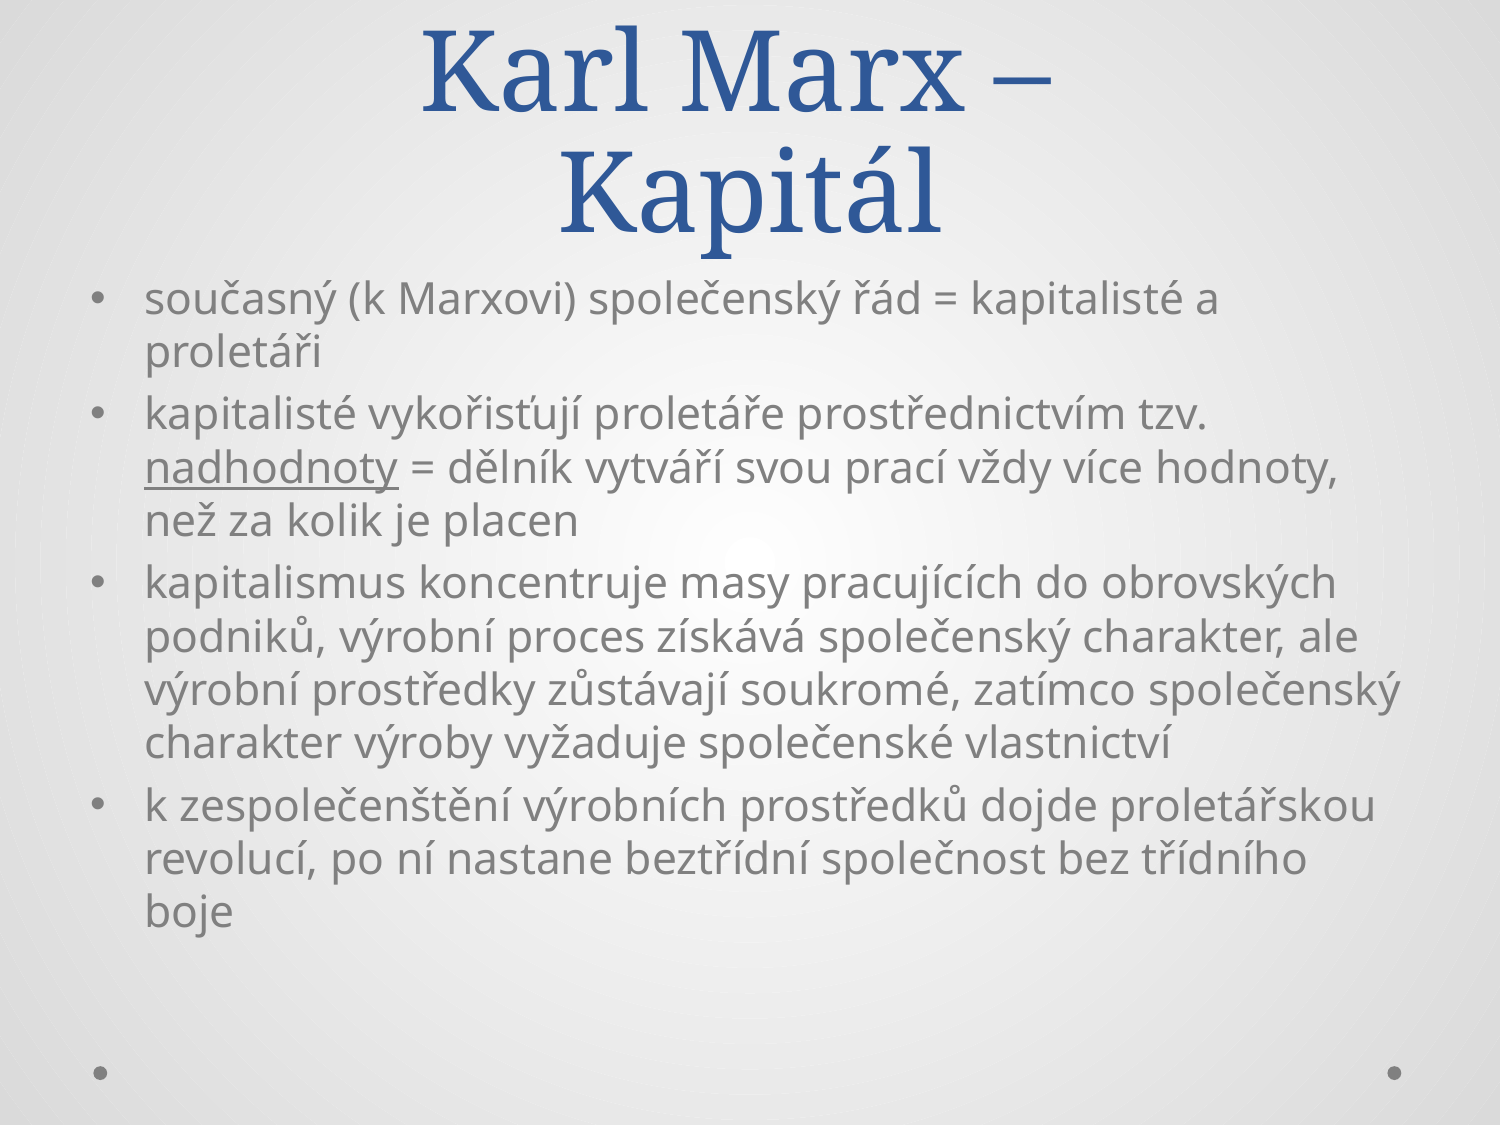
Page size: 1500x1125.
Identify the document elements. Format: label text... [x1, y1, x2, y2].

title Karl Marx – Kapitál [75, 0, 1425, 262]
list současný (k Marxovi) společenský řád = kapitalisté a proletáři kapitalisté vykořisťují proletáře prostřednictvím tzv. nadhodnoty = dělník vytváří svou prací vždy více hodnoty, než za kolik je placen kapitalismus koncentruje masy pracujících do obrovských podniků, výrobní proces získává společenský charakter, ale výrobní prostředky zůstávají soukromé, zatímco společenský charakter výroby vyžaduje společenské vlastnictví k zespolečenštění výrobních prostředků dojde proletářskou revolucí, po ní nastane beztřídní společnost bez třídního boje [75, 262, 1425, 1005]
